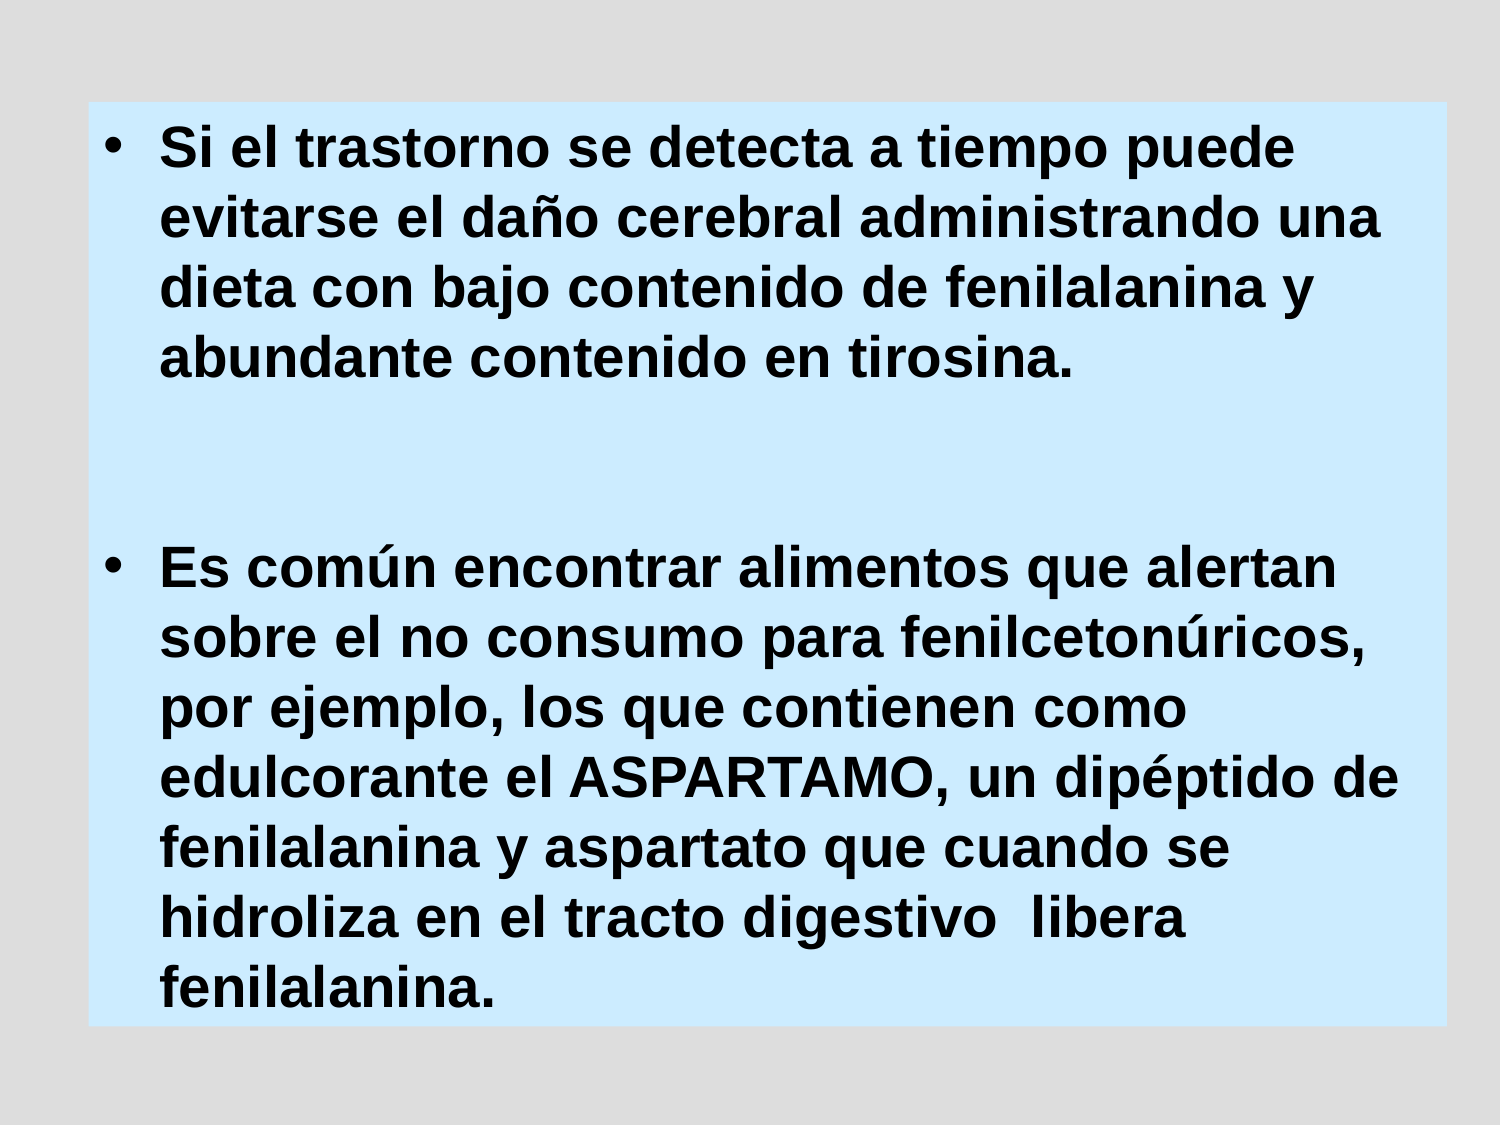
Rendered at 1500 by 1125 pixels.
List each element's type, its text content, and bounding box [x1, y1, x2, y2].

text_box Si el trastorno se detecta a tiempo puede evitarse el daño cerebral administrando una dieta con bajo contenido de fenilalanina y abundante contenido en tirosina. Es común encontrar alimentos que alertan sobre el no consumo para fenilcetonúricos, por ejemplo, los que contienen como edulcorante el ASPARTAMO, un dipéptido de fenilalanina y aspartato que cuando se hidroliza en el tracto digestivo libera fenilalanina. [88, 101, 1447, 1027]
